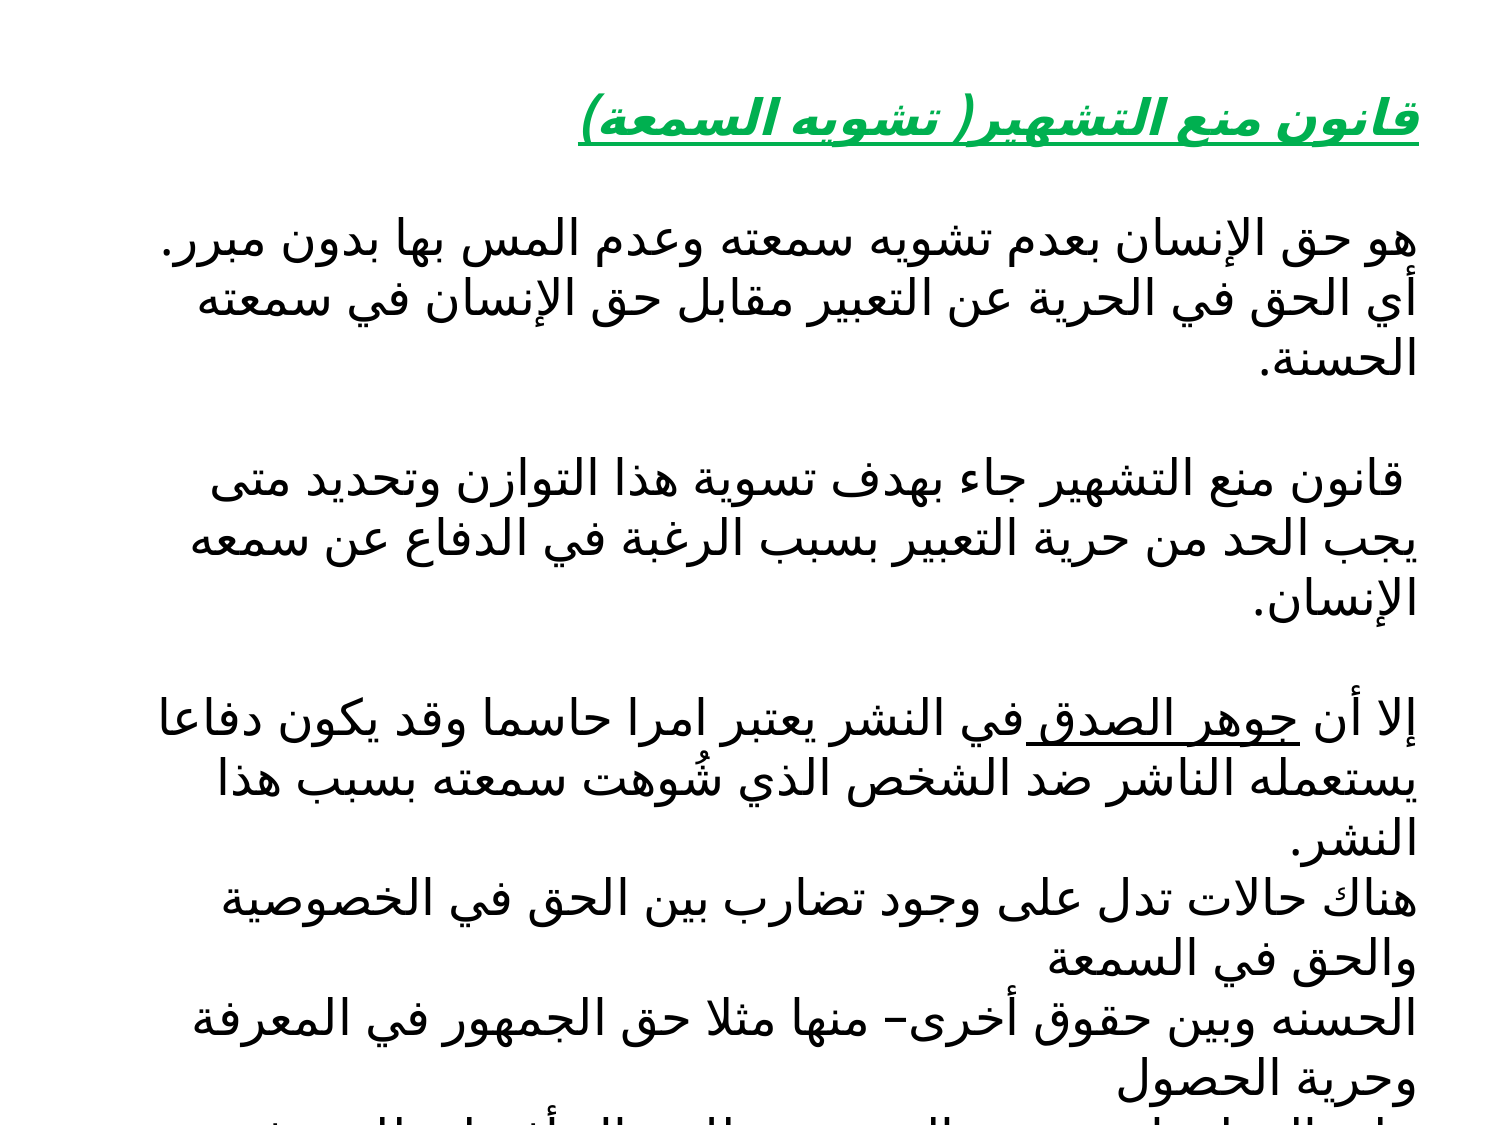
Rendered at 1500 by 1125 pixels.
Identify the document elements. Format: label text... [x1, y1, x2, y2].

text_box قانون منع التشهير( تشويه السمعة) هو حق الإنسان بعدم تشويه سمعته وعدم المس بها بدون مبرر. أي الحق في الحرية عن التعبير مقابل حق الإنسان في سمعته الحسنة. قانون منع التشهير جاء بهدف تسوية هذا التوازن وتحديد متى يجب الحد من حرية التعبير بسبب الرغبة في الدفاع عن سمعه الإنسان. إلا أن جوهر الصدق في النشر يعتبر امرا حاسما وقد يكون دفاعا يستعمله الناشر ضد الشخص الذي شُوهت سمعته بسبب هذا النشر. هناك حالات تدل على وجود تضارب بين الحق في الخصوصية والحق في السمعة الحسنه وبين حقوق أخرى– منها مثلا حق الجمهور في المعرفة وحرية الحصول على المعلومات وحرية التعبير، وتظل هناك أفضلية للحق في الخصوصية والسمعة الحسنه. [87, 78, 1434, 1125]
